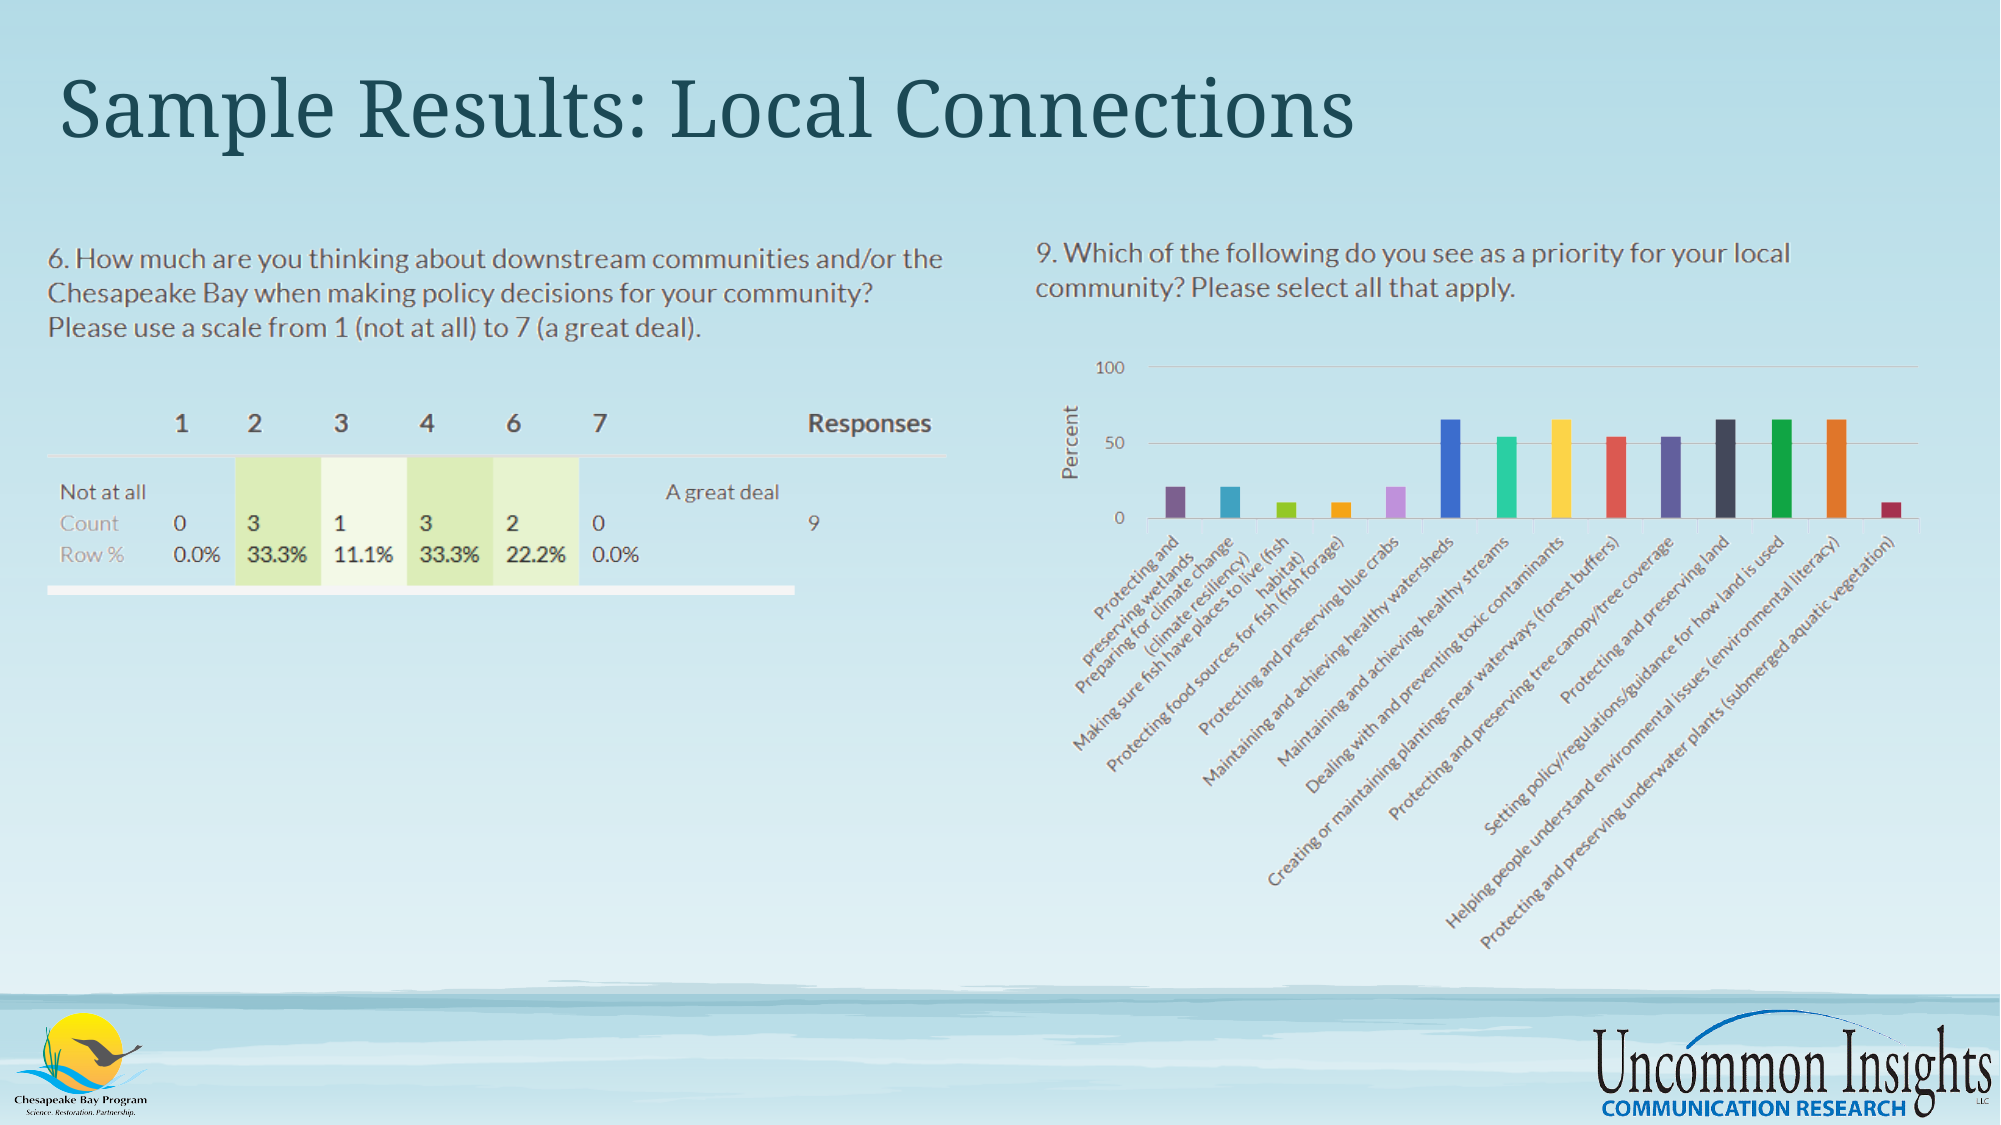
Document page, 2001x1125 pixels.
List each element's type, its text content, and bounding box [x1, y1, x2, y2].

picture [0, 1005, 2000, 1123]
picture [1014, 209, 1953, 980]
title Sample Results: Local Connections [44, 53, 1618, 162]
picture [13, 215, 953, 595]
